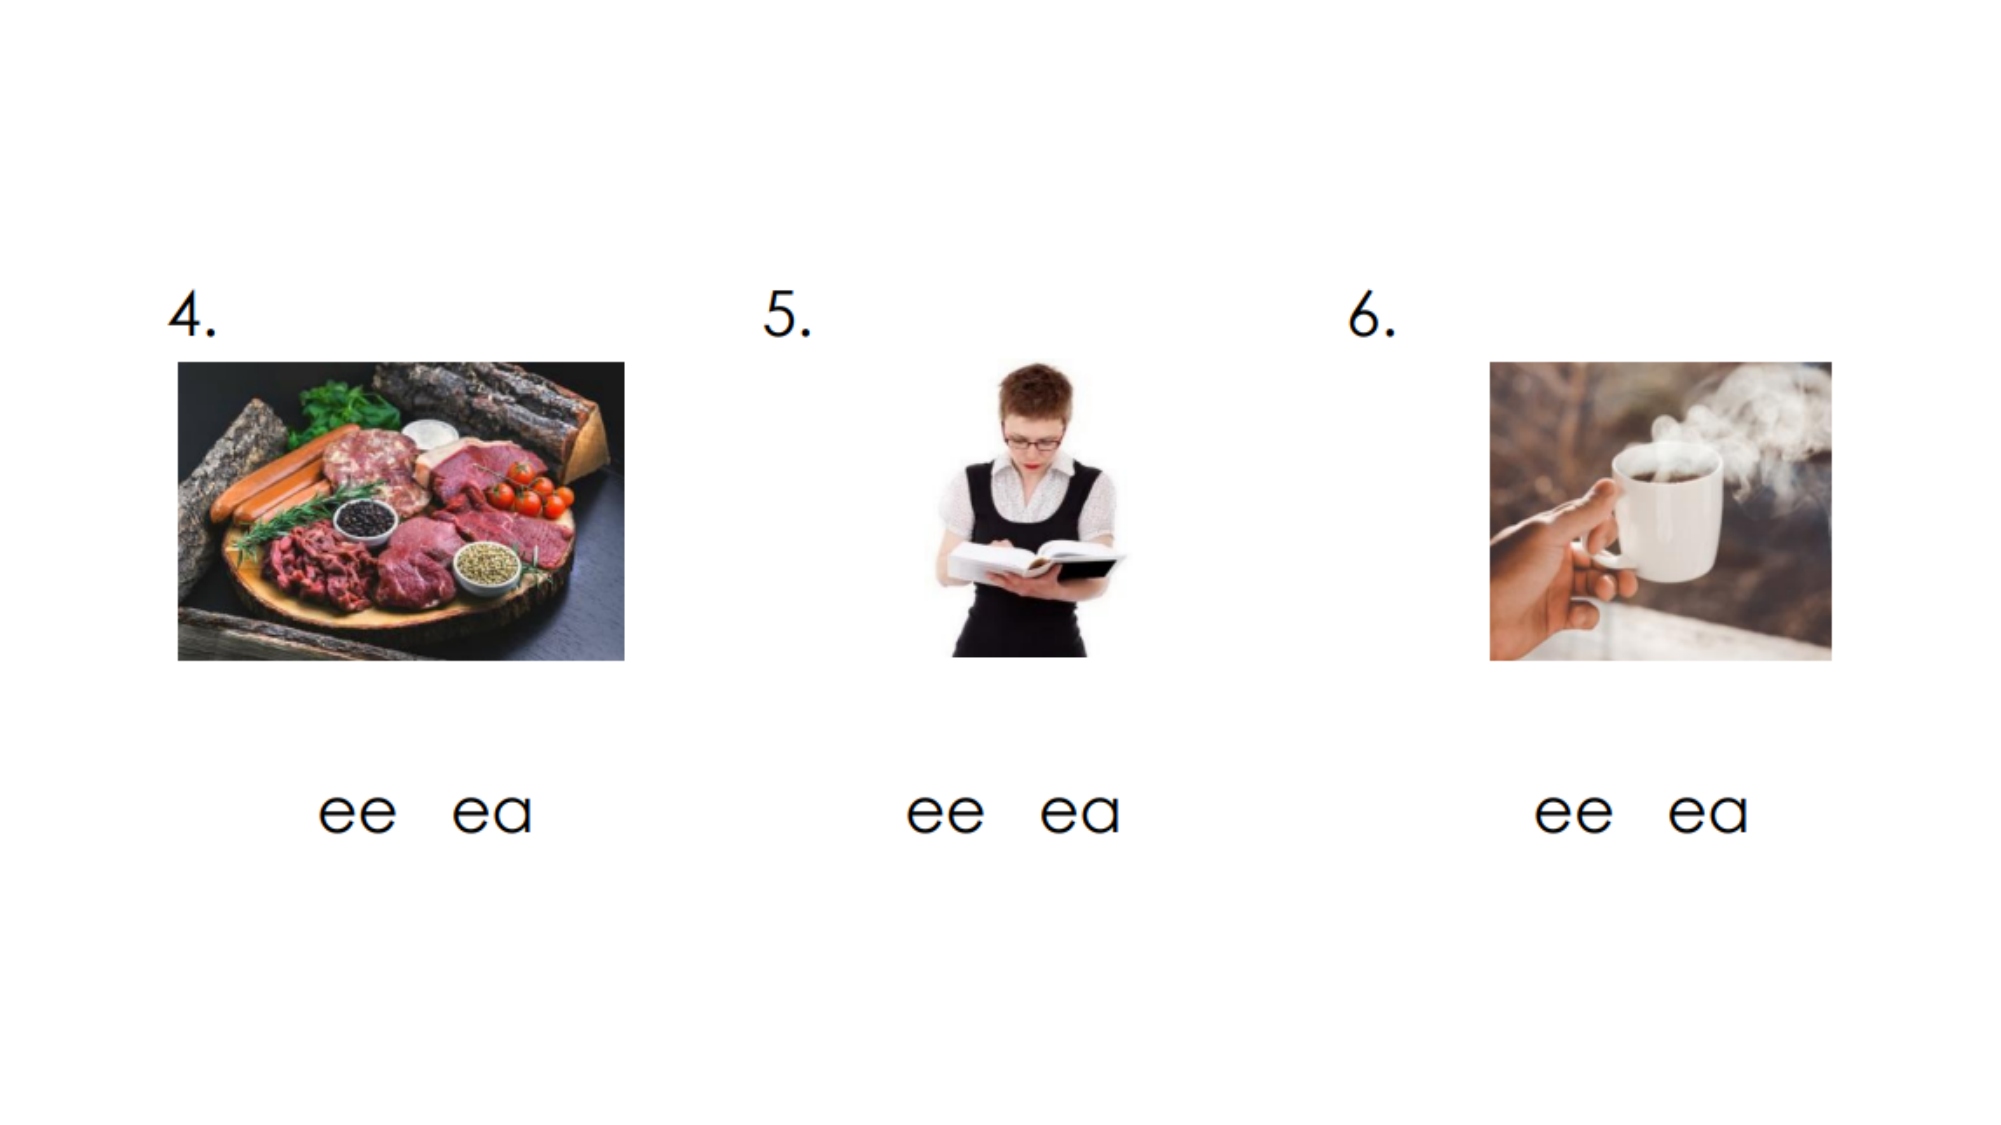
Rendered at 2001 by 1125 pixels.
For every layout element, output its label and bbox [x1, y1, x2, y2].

picture [105, 247, 1895, 878]
